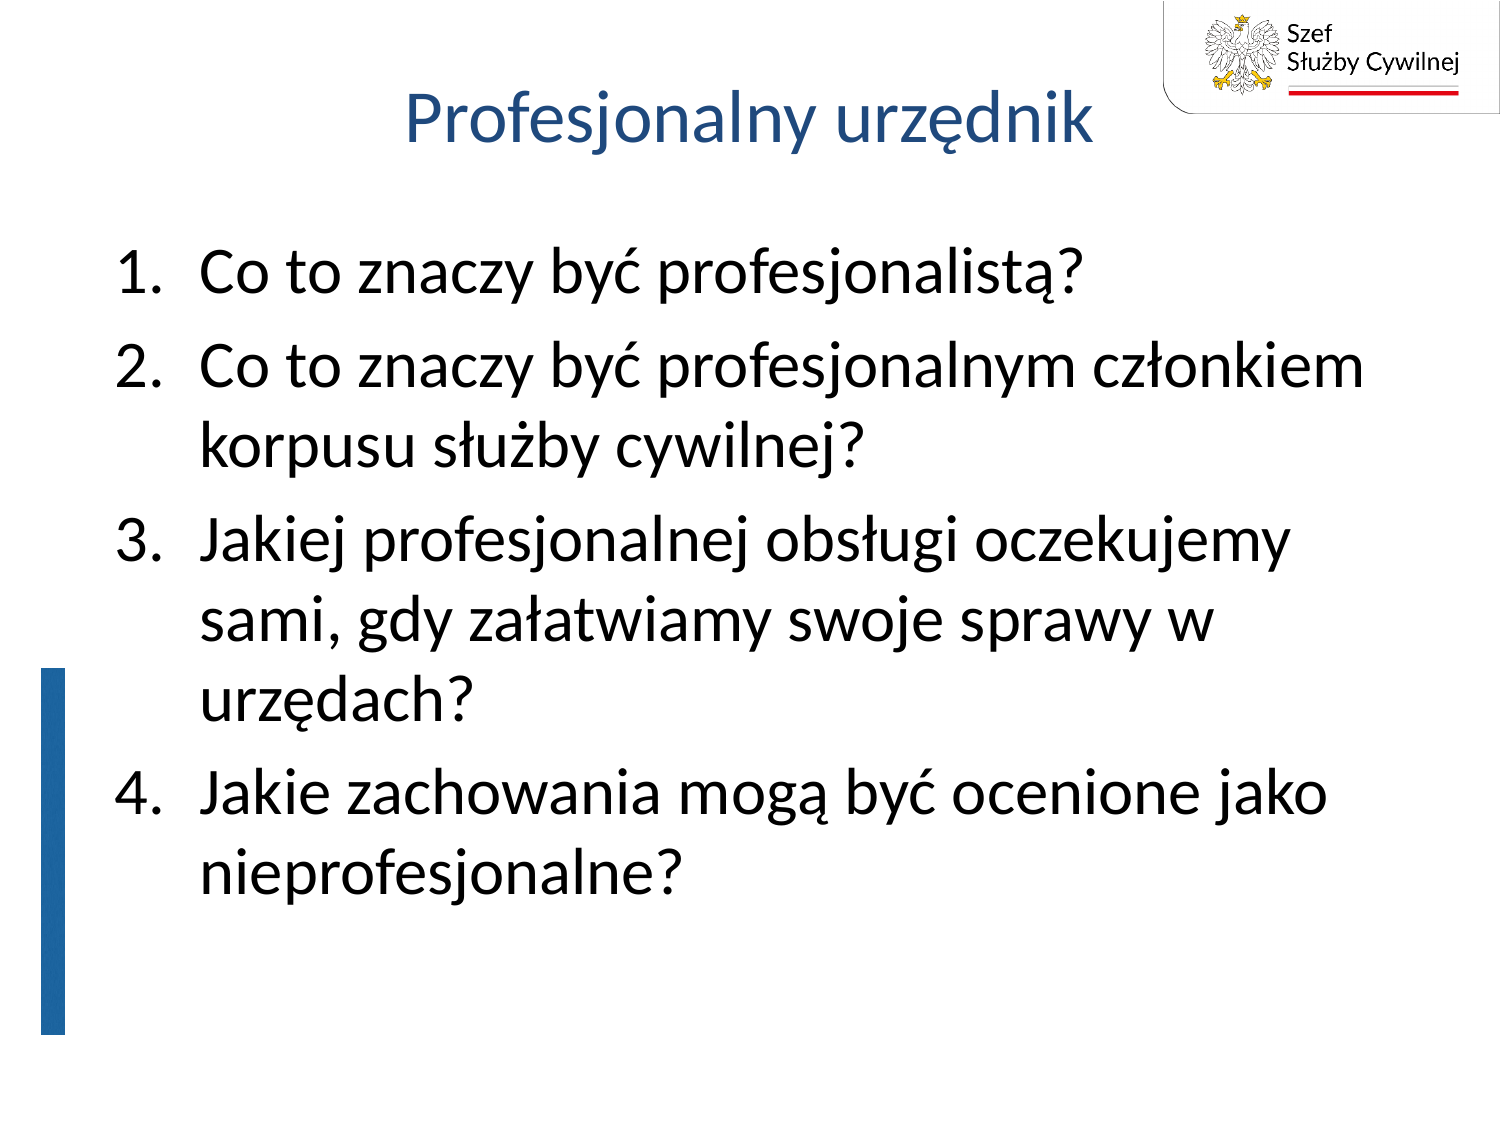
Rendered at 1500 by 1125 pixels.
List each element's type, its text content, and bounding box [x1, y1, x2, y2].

picture [1163, 0, 1500, 114]
list Co to znaczy być profesjonalistą? Co to znaczy być profesjonalnym członkiem korpusu służby cywilnej? Jakiej profesjonalnej obsługi oczekujemy sami, gdy załatwiamy swoje sprawy w urzędach? Jakie zachowania mogą być ocenione jako nieprofesjonalne? [100, 219, 1400, 1035]
title Profesjonalny urzędnik [100, 60, 1400, 185]
picture [41, 668, 65, 1035]
